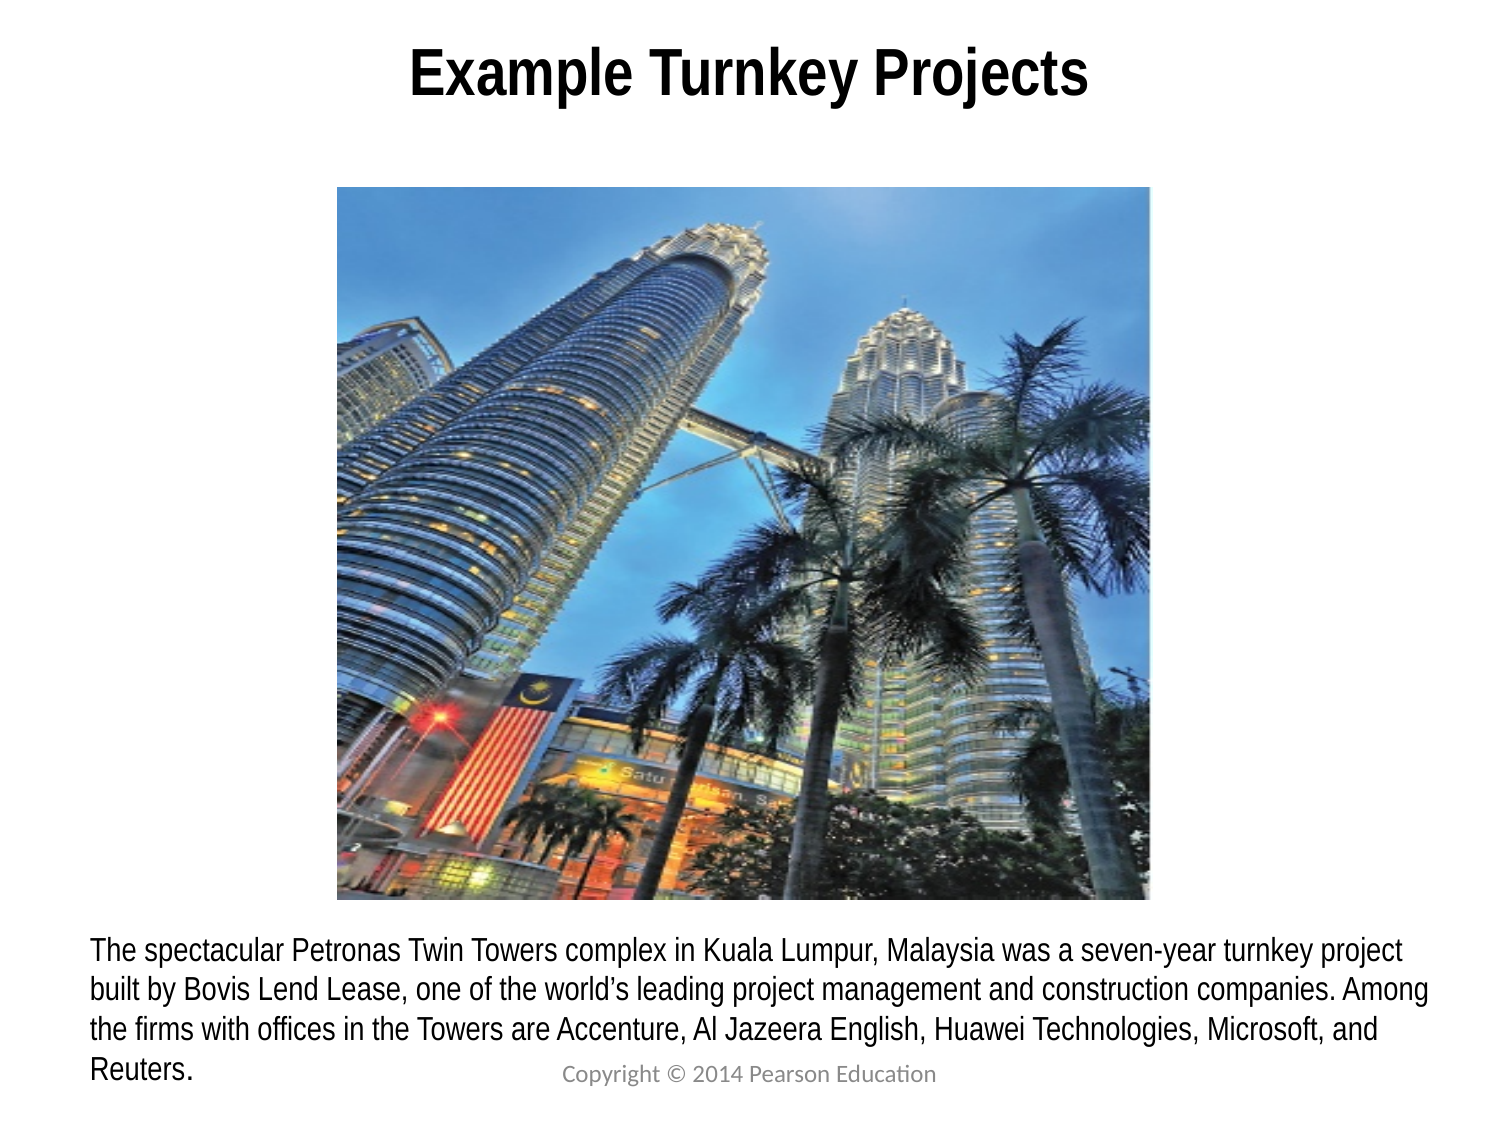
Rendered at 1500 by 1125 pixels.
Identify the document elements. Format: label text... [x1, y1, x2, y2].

picture [337, 187, 1153, 901]
text_box The spectacular Petronas Twin Towers complex in Kuala Lumpur, Malaysia was a seven-year turnkey project built by Bovis Lend Lease, one of the world’s leading project management and construction companies. Among the firms with offices in the Towers are Accenture, Al Jazeera English, Huawei Technologies, Microsoft, and Reuters. [75, 920, 1463, 1125]
footer Copyright © 2014 Pearson Education [512, 1042, 988, 1103]
title Example Turnkey Projects [112, 0, 1388, 138]
